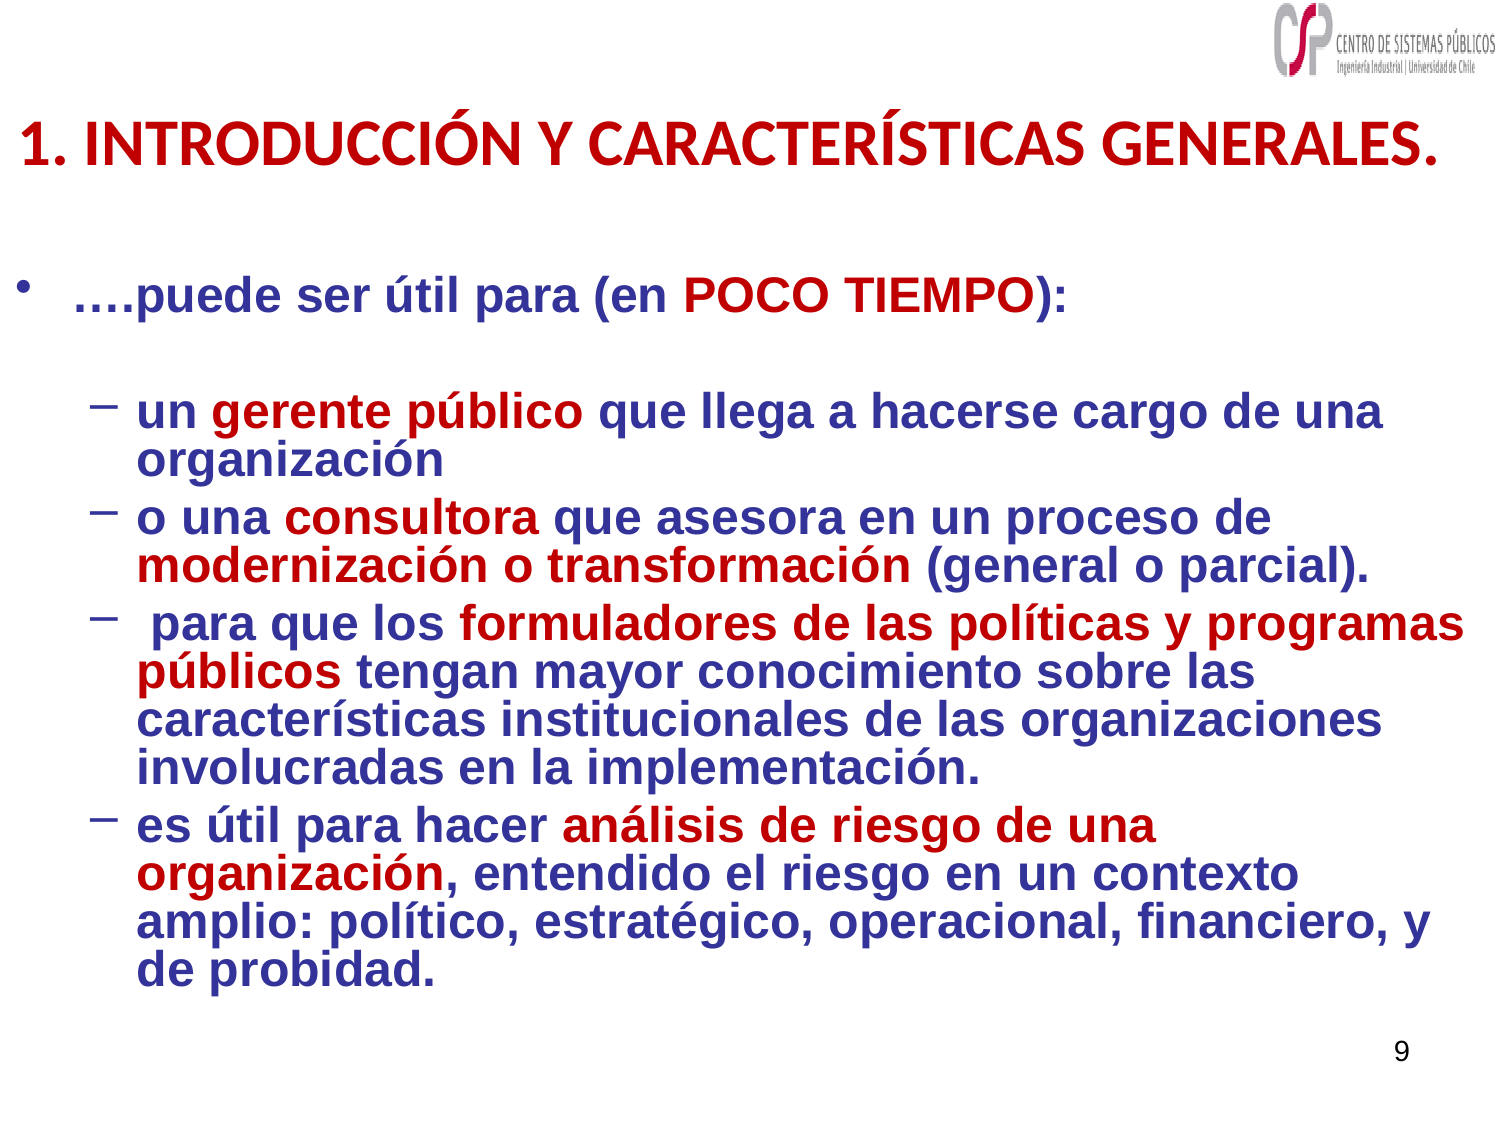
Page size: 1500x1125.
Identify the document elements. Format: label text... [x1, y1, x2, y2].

list ….puede ser útil para (en POCO TIEMPO): un gerente público que llega a hacerse cargo de una organización o una consultora que asesora en un proceso de modernización o transformación (general o parcial). para que los formuladores de las políticas y programas públicos tengan mayor conocimiento sobre las características institucionales de las organizaciones involucradas en la implementación. es útil para hacer análisis de riesgo de una organización, entendido el riesgo en un contexto amplio: político, estratégico, operacional, financiero, y de probidad. [0, 266, 1500, 1125]
picture [1269, 0, 1500, 82]
title 1. INTRODUCCIÓN Y CARACTERÍSTICAS GENERALES. [0, 44, 1459, 233]
slide_number 9 [1074, 1024, 1426, 1103]
